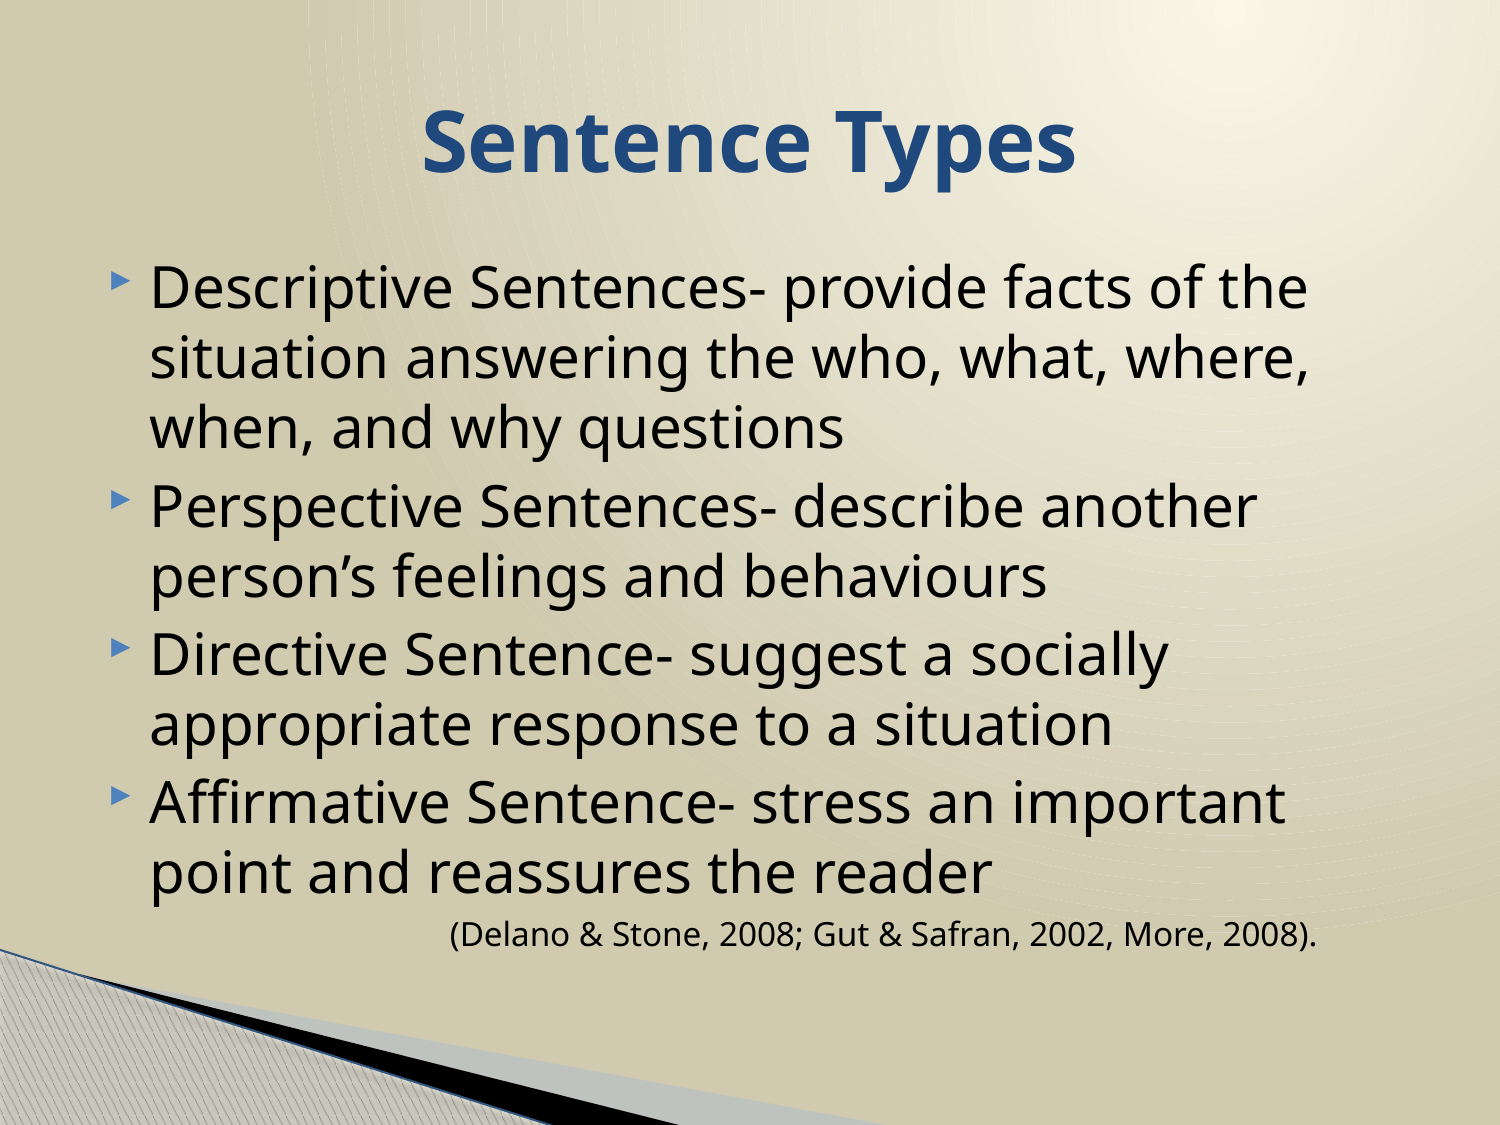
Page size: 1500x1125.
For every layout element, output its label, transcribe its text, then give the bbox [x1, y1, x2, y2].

list Descriptive Sentences- provide facts of the situation answering the who, what, where, when, and why questions Perspective Sentences- describe another person’s feelings and behaviours Directive Sentence- suggest a socially appropriate response to a situation Affirmative Sentence- stress an important point and reassures the reader (Delano & Stone, 2008; Gut & Safran, 2002, More, 2008). [74, 242, 1426, 986]
title Sentence Types [75, 45, 1425, 233]
